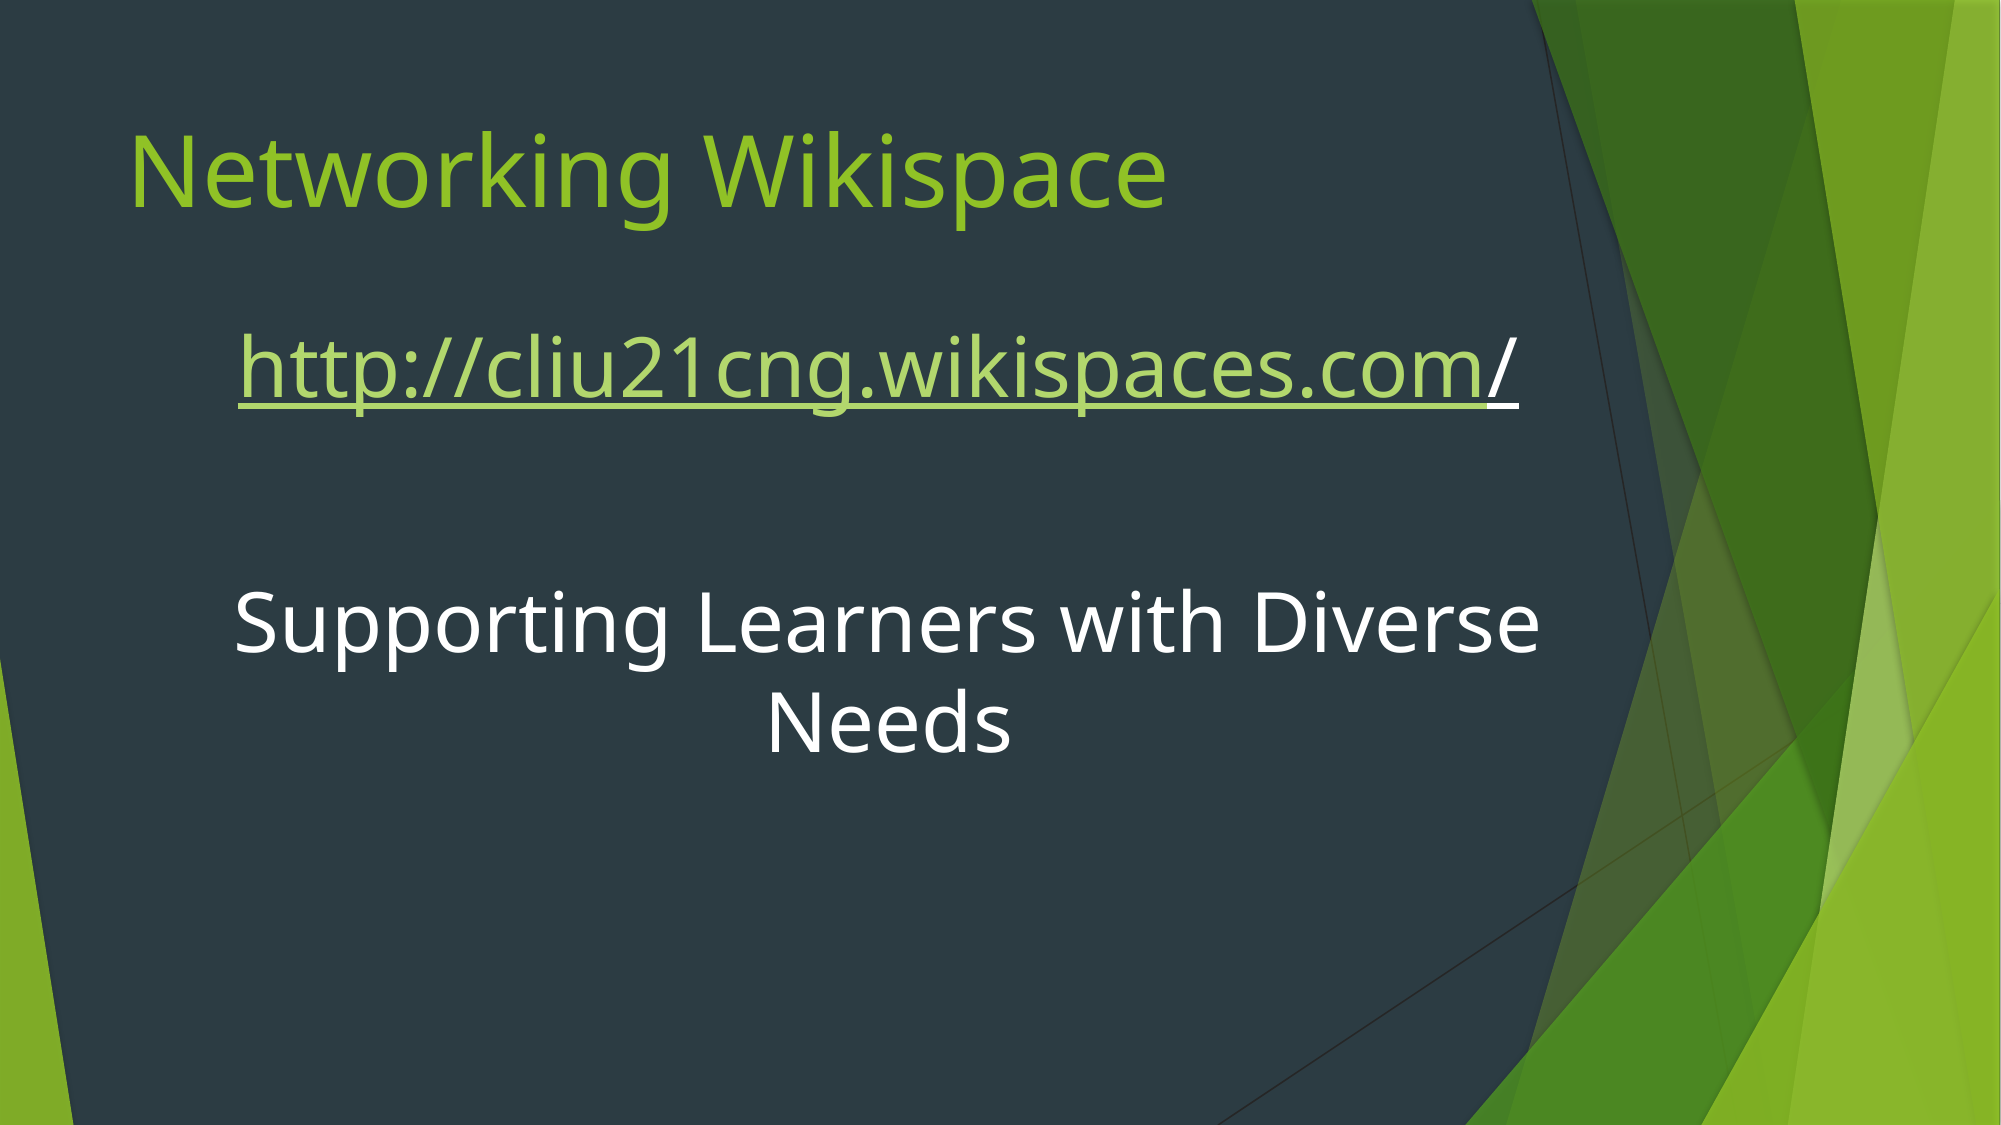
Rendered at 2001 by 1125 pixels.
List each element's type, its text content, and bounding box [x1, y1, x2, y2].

title Networking Wikispace [111, 99, 1522, 306]
list http://cliu21cng.wikispaces.com/ Supporting Learners with Diverse Needs [111, 306, 1667, 943]
